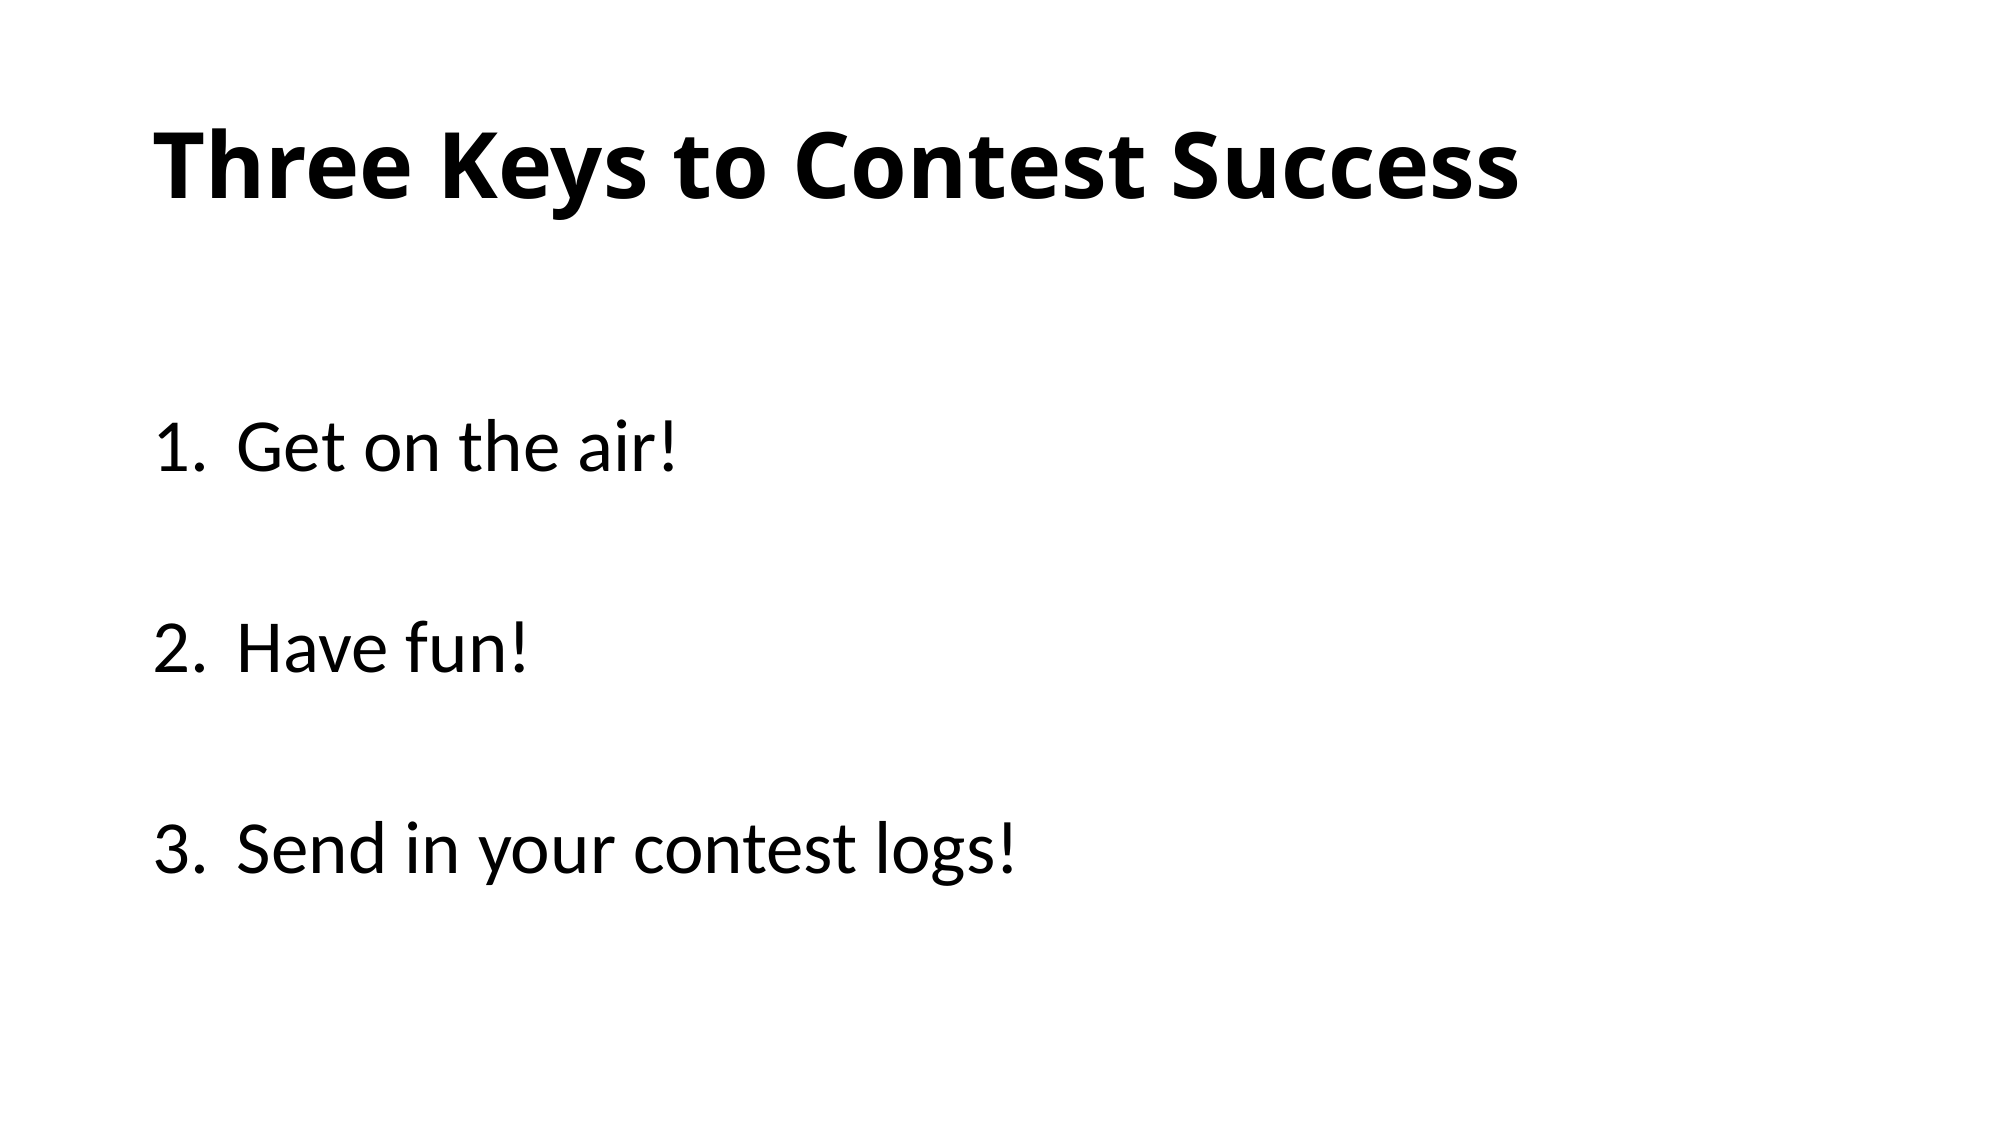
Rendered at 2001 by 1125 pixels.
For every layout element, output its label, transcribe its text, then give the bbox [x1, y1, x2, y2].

title Three Keys to Contest Success [137, 59, 1863, 278]
list Get on the air! Have fun! Send in your contest logs! [137, 299, 1863, 1014]
